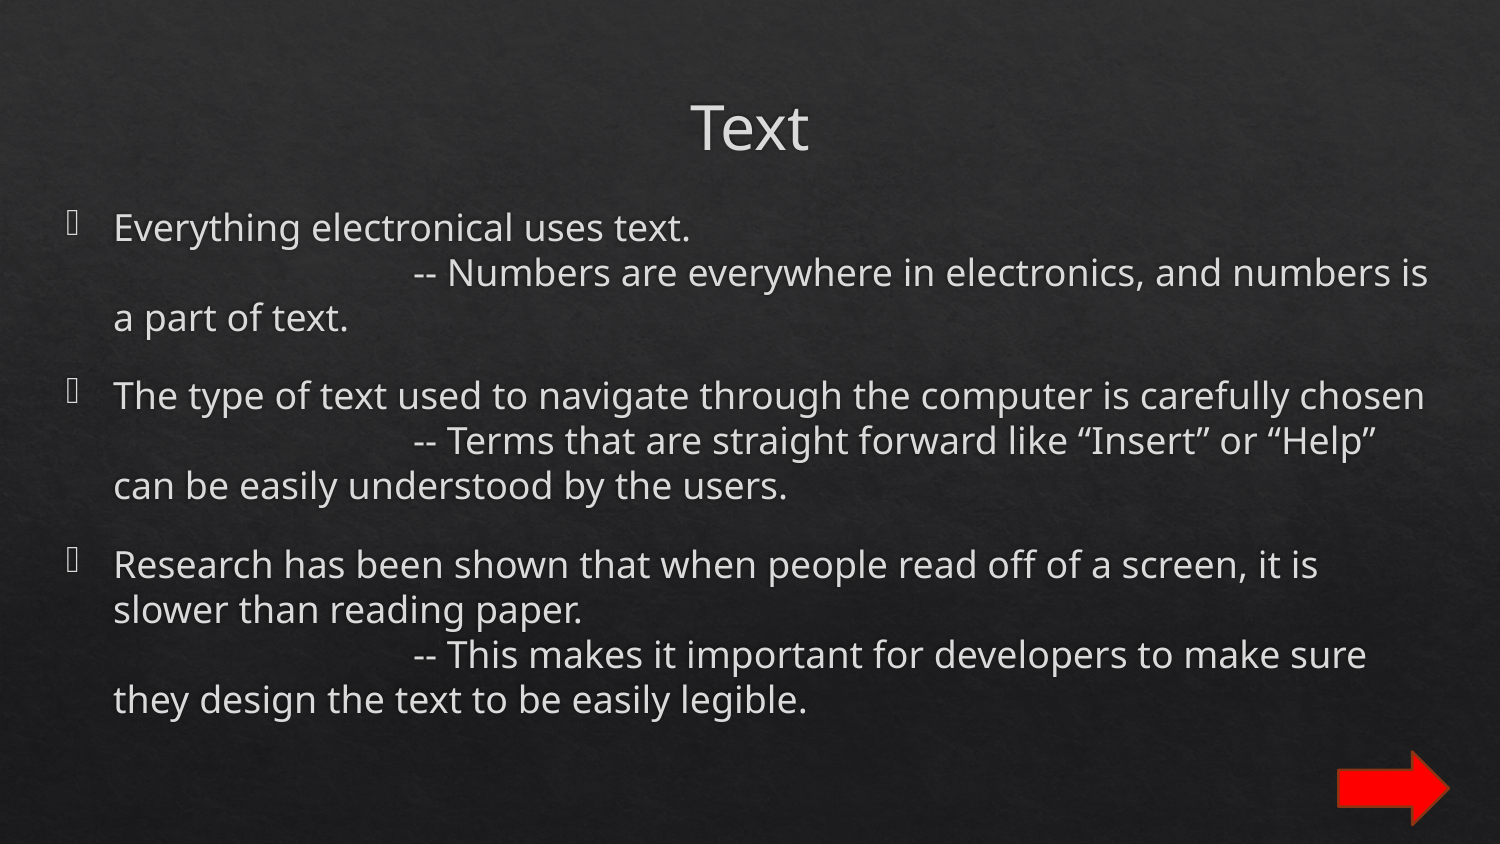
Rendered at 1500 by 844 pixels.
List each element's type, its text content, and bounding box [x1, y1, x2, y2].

text_box [1337, 750, 1450, 827]
list Everything electronical uses text. -- Numbers are everywhere in electronics, and numbers is a part of text. The type of text used to navigate through the computer is carefully chosen -- Terms that are straight forward like “Insert” or “Help” can be easily understood by the users. Research has been shown that when people read off of a screen, it is slower than reading paper. -- This makes it important for developers to make sure they design the text to be easily legible. [51, 189, 1449, 750]
title Text [51, 72, 1449, 167]
